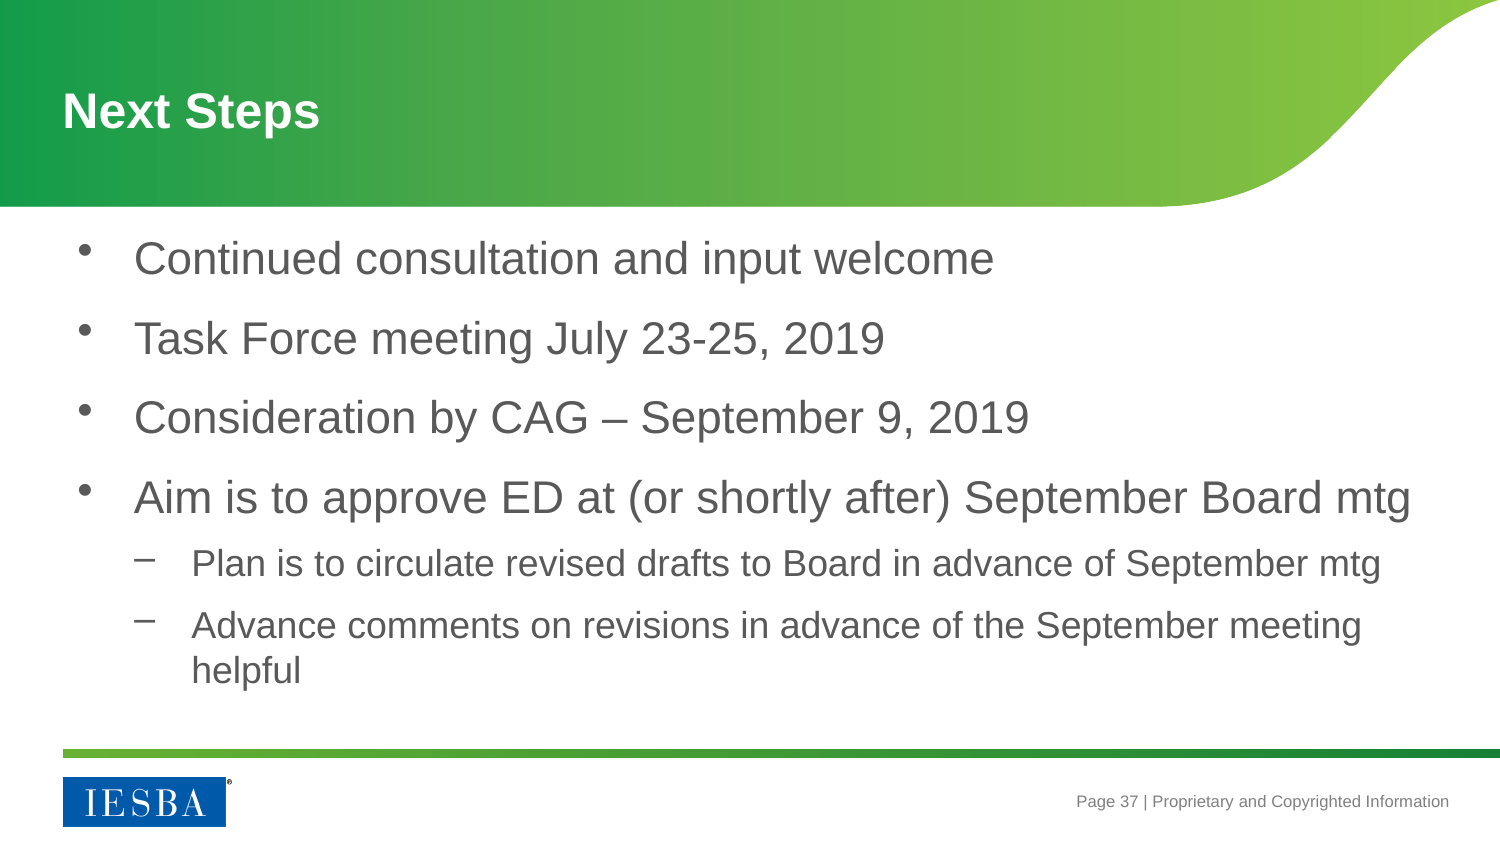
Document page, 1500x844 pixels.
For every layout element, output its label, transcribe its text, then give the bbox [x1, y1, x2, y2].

picture [0, 0, 1500, 207]
title Next Steps [62, 75, 1300, 142]
picture [63, 785, 232, 827]
list Continued consultation and input welcome Task Force meeting July 23-25, 2019 Consideration by CAG – September 9, 2019 Aim is to approve ED at (or shortly after) September Board mtg Plan is to circulate revised drafts to Board in advance of September mtg Advance comments on revisions in advance of the September meeting helpful [62, 220, 1475, 785]
